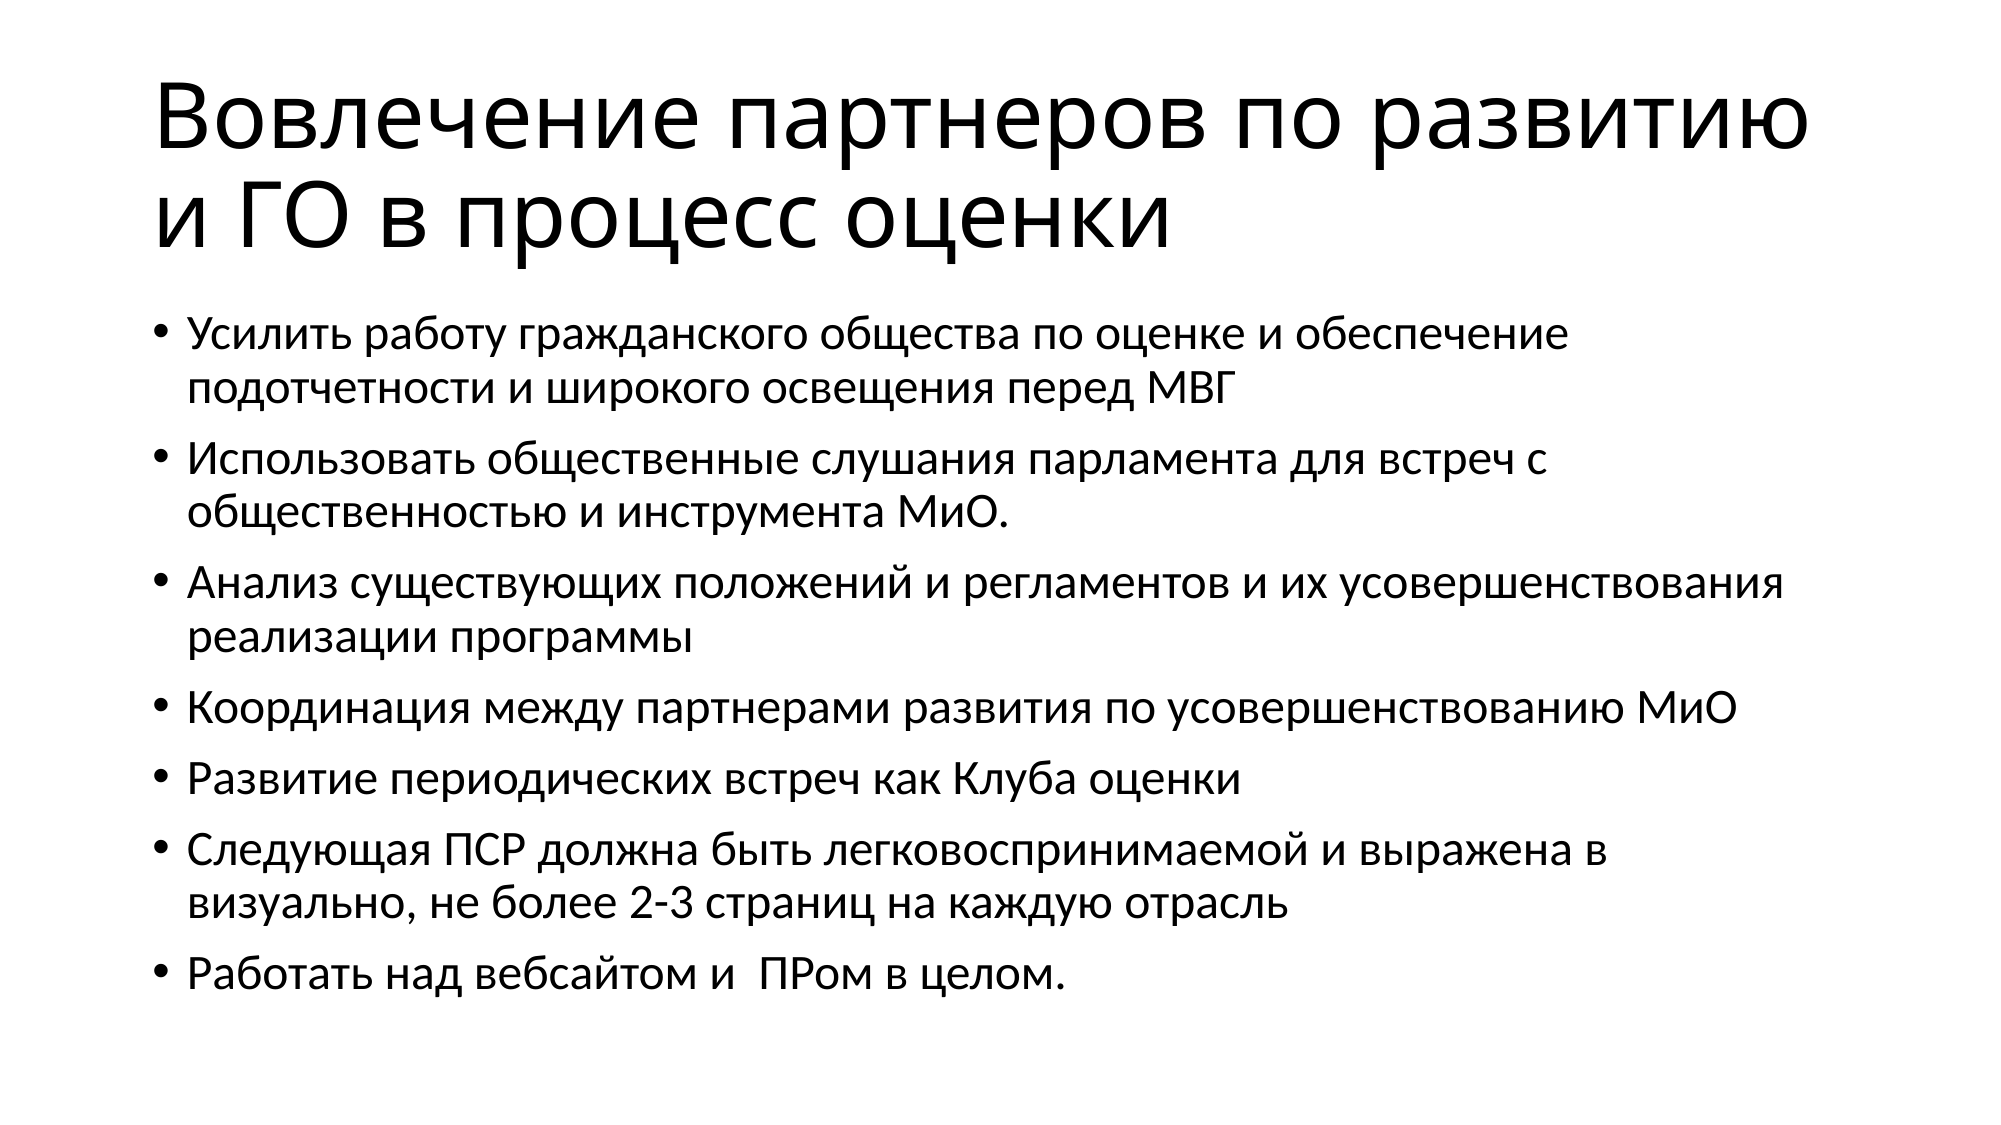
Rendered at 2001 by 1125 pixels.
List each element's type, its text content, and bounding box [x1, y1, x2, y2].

title Вовлечение партнеров по развитию и ГО в процесс оценки [137, 59, 1863, 278]
list Усилить работу гражданского общества по оценке и обеспечение подотчетности и широкого освещения перед МВГ Использовать общественные слушания парламента для встреч с общественностью и инструмента МиО. Анализ существующих положений и регламентов и их усовершенствования реализации программы Координация между партнерами развития по усовершенствованию МиО Развитие периодических встреч как Клуба оценки Следующая ПСР должна быть легковоспринимаемой и выражена в визуально, не более 2-3 страниц на каждую отрасль Работать над вебсайтом и ПРом в целом. [137, 299, 1863, 1014]
